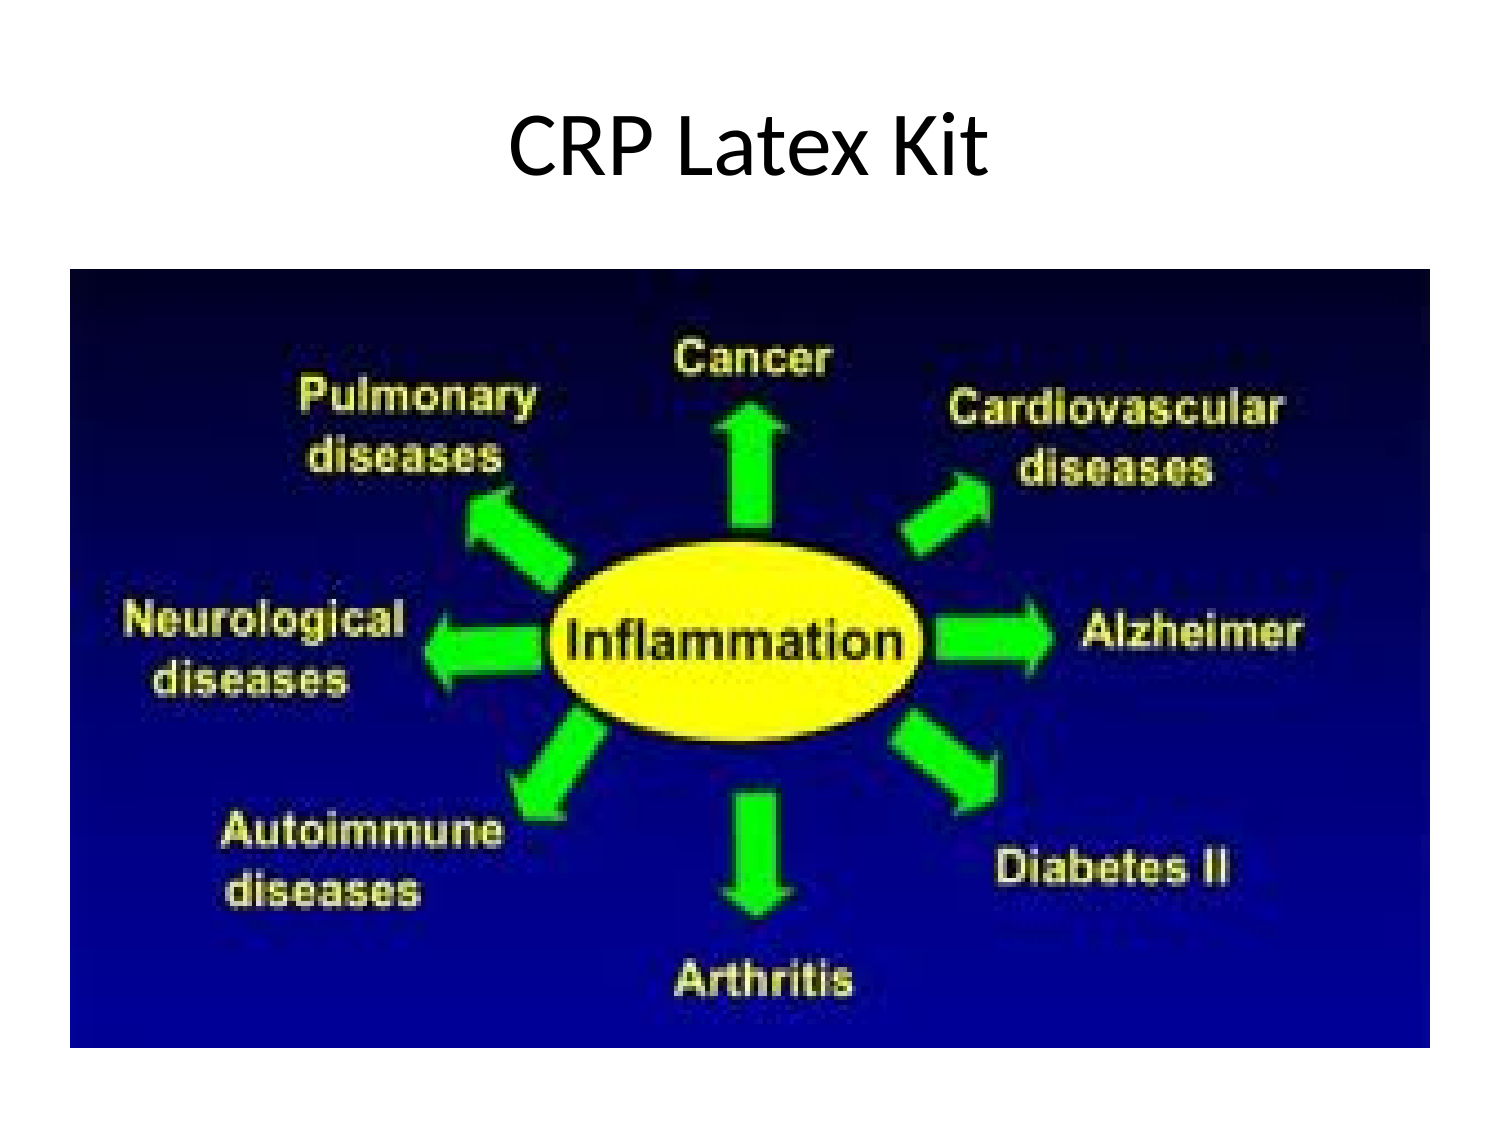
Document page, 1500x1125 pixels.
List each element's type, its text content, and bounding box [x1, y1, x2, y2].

picture [70, 269, 1430, 1049]
title CRP Latex Kit [75, 45, 1425, 233]
